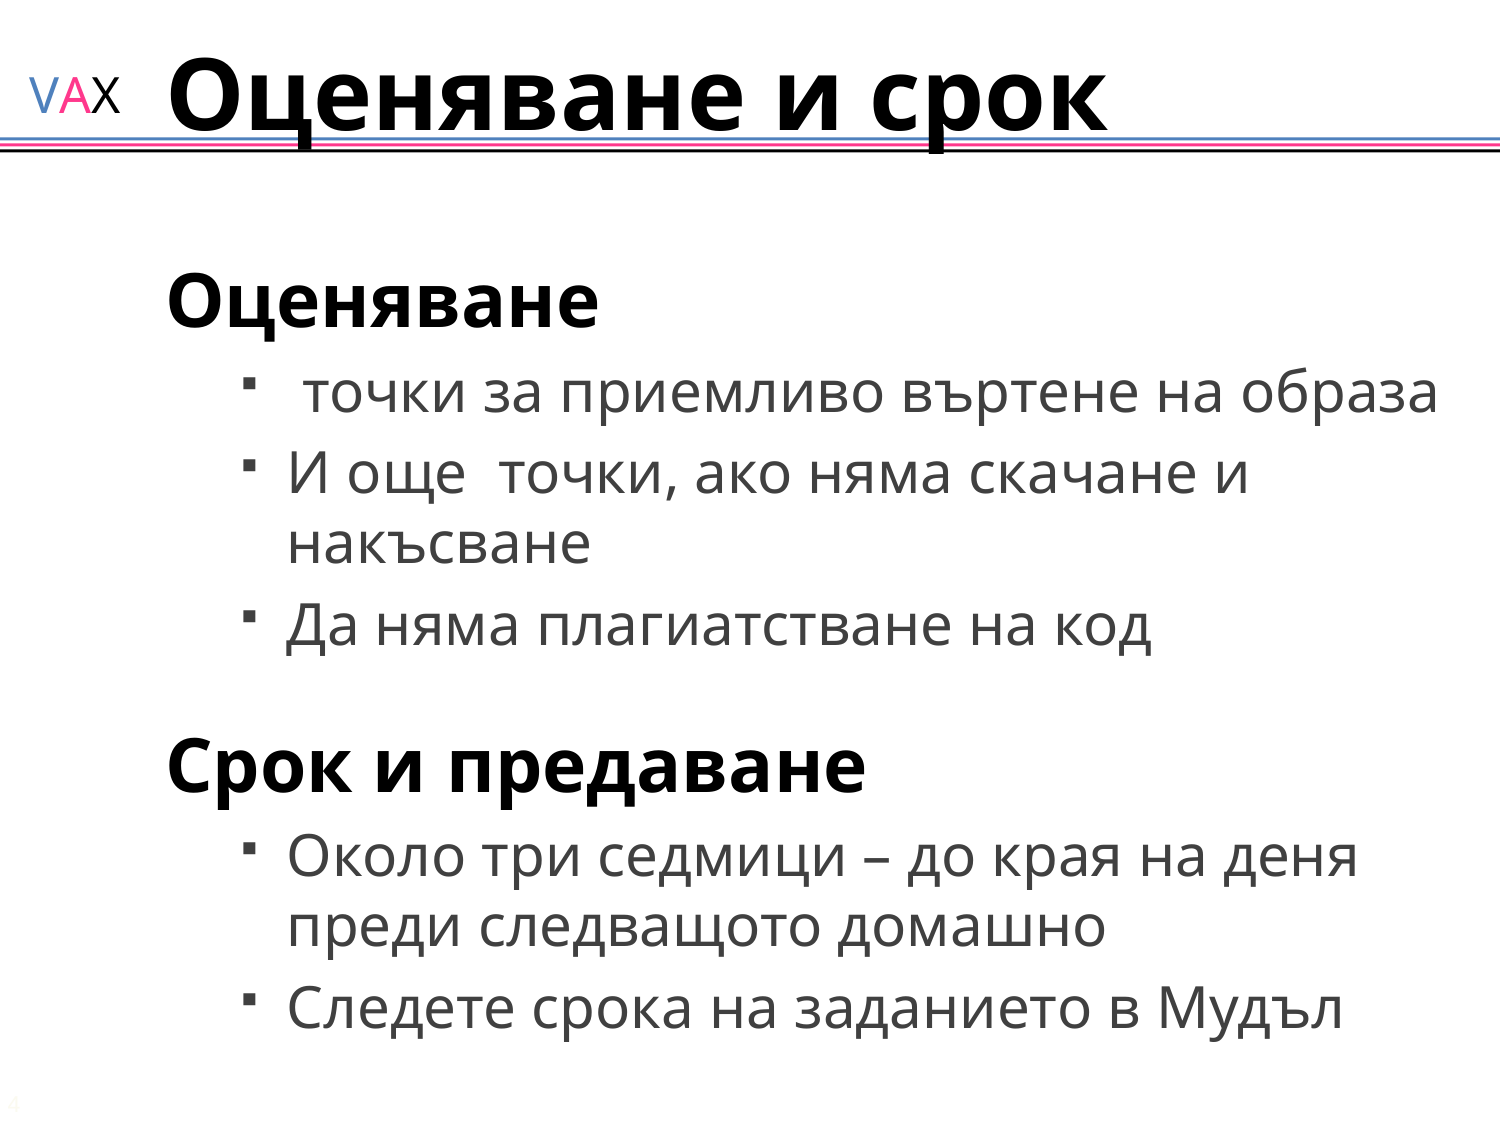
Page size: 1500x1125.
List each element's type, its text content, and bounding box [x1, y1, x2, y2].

title Оценяване и срок [0, 37, 1500, 144]
